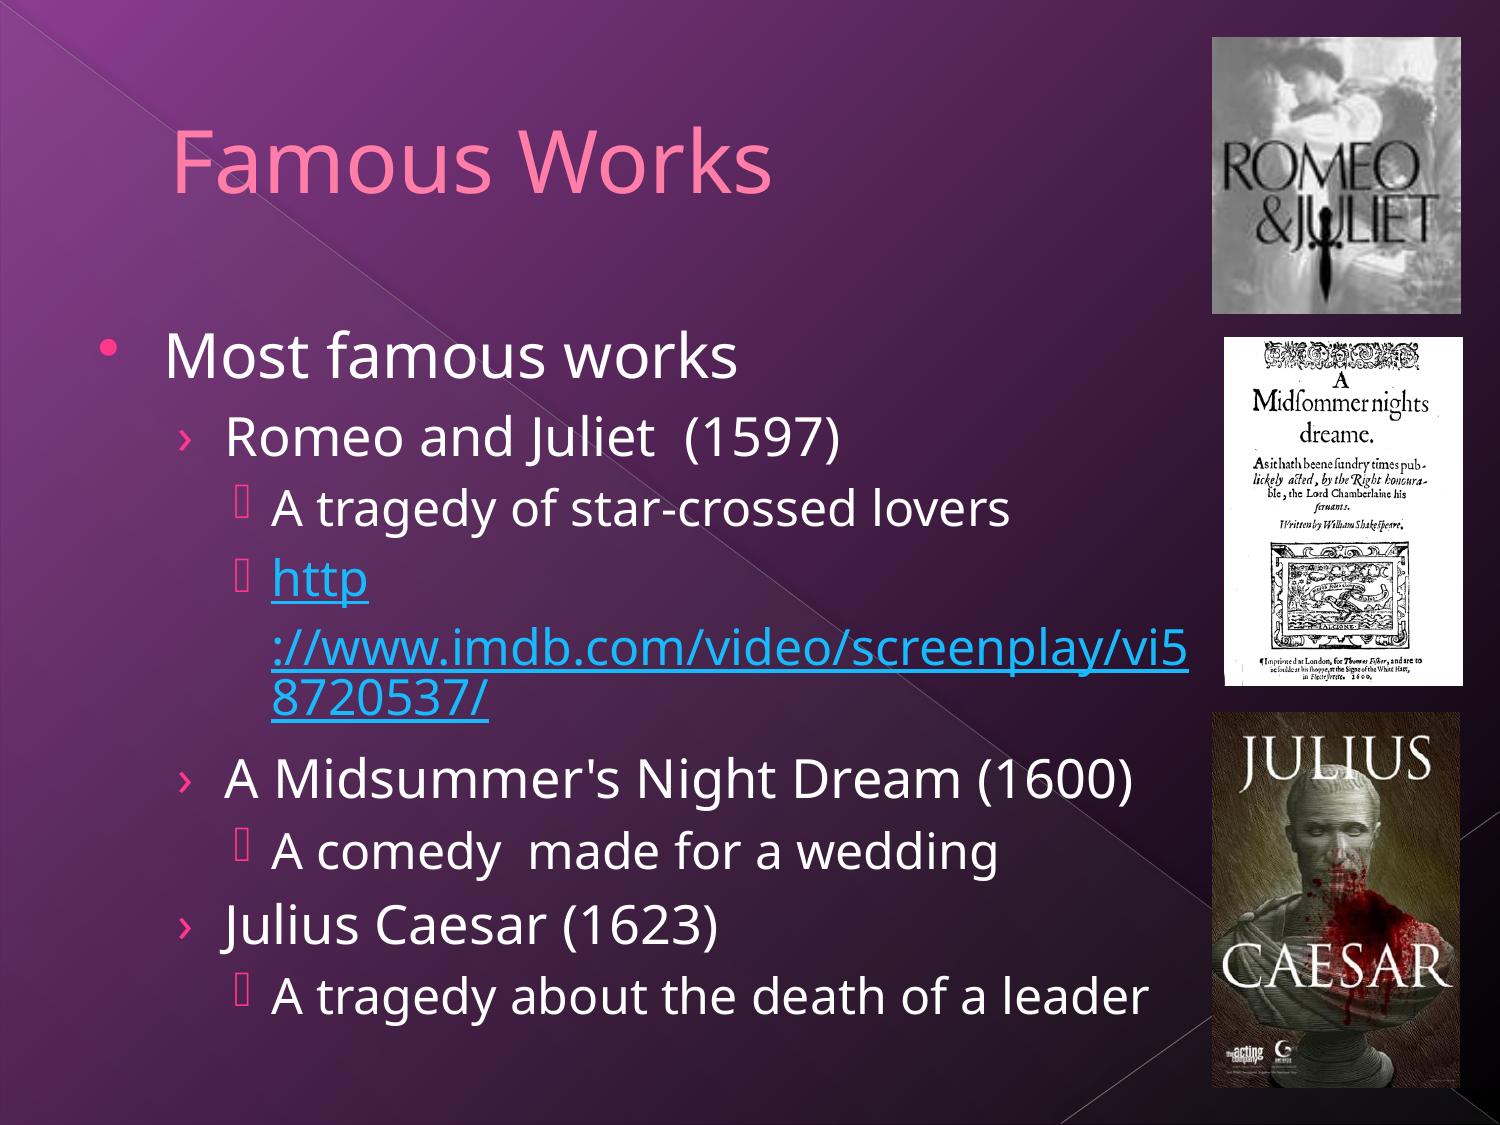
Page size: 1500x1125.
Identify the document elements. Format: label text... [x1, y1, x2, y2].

picture [1212, 712, 1460, 1088]
picture [1212, 37, 1462, 315]
title Famous Works [75, 43, 1202, 274]
list Most famous works Romeo and Juliet (1597) A tragedy of star-crossed lovers http://www.imdb.com/video/screenplay/vi58720537/ A Midsummer's Night Dream (1600) A comedy made for a wedding Julius Caesar (1623) A tragedy about the death of a leader [75, 308, 1225, 1059]
picture [1224, 337, 1463, 686]
